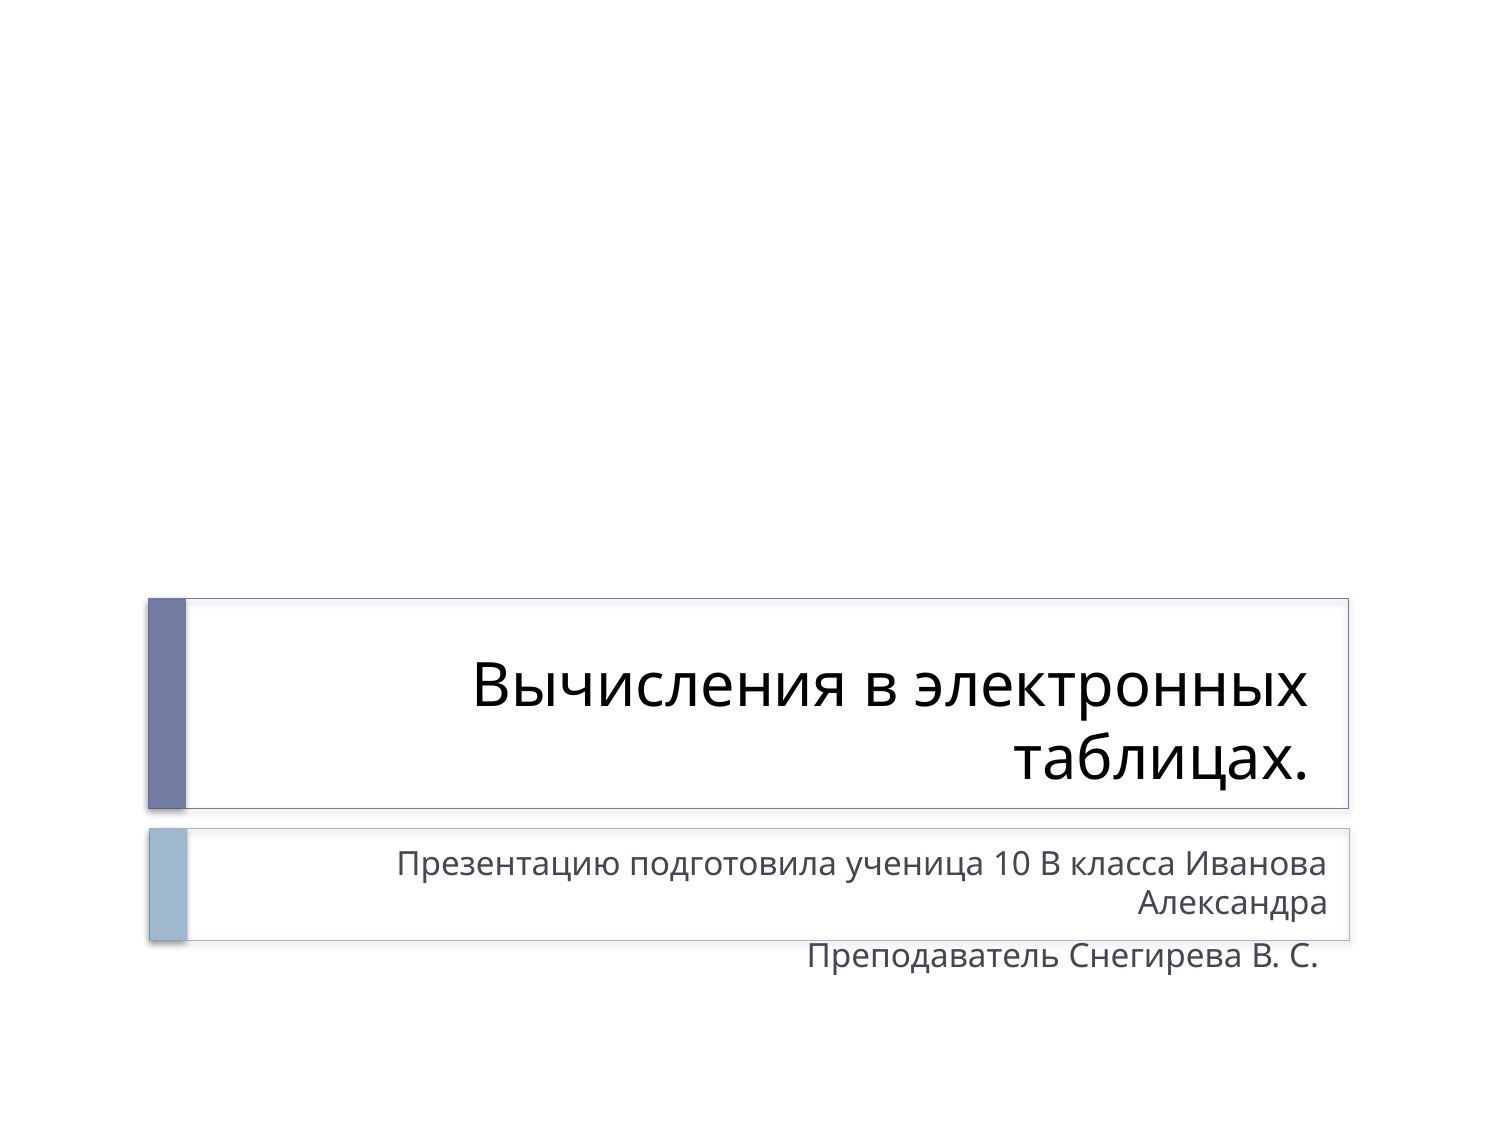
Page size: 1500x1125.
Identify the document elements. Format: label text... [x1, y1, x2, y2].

subtitle Презентацию подготовила ученица 10 В класса Иванова Александра Преподаватель Снегирева В. С. [218, 834, 1344, 941]
title Вычисления в электронных таблицах. [200, 637, 1325, 800]
